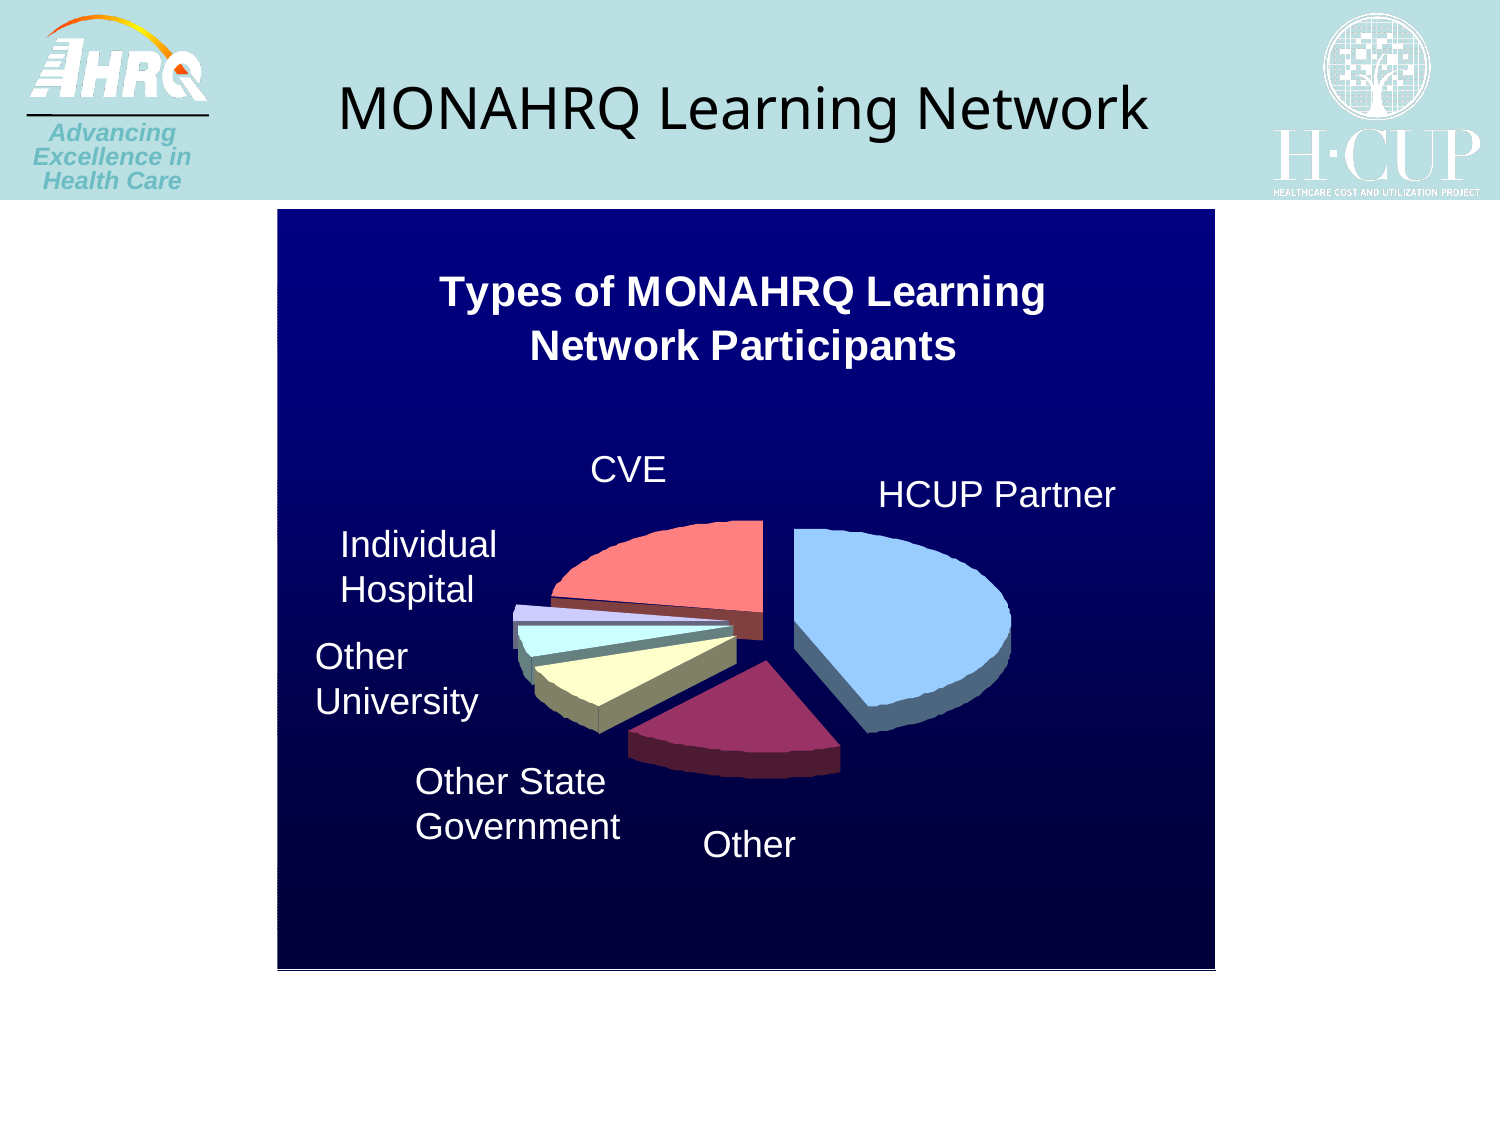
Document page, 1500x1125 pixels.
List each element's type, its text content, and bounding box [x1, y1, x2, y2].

picture [1270, 10, 1483, 199]
picture [26, 12, 211, 104]
title MONAHRQ Learning Network [249, 12, 1238, 201]
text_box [267, 199, 1226, 978]
